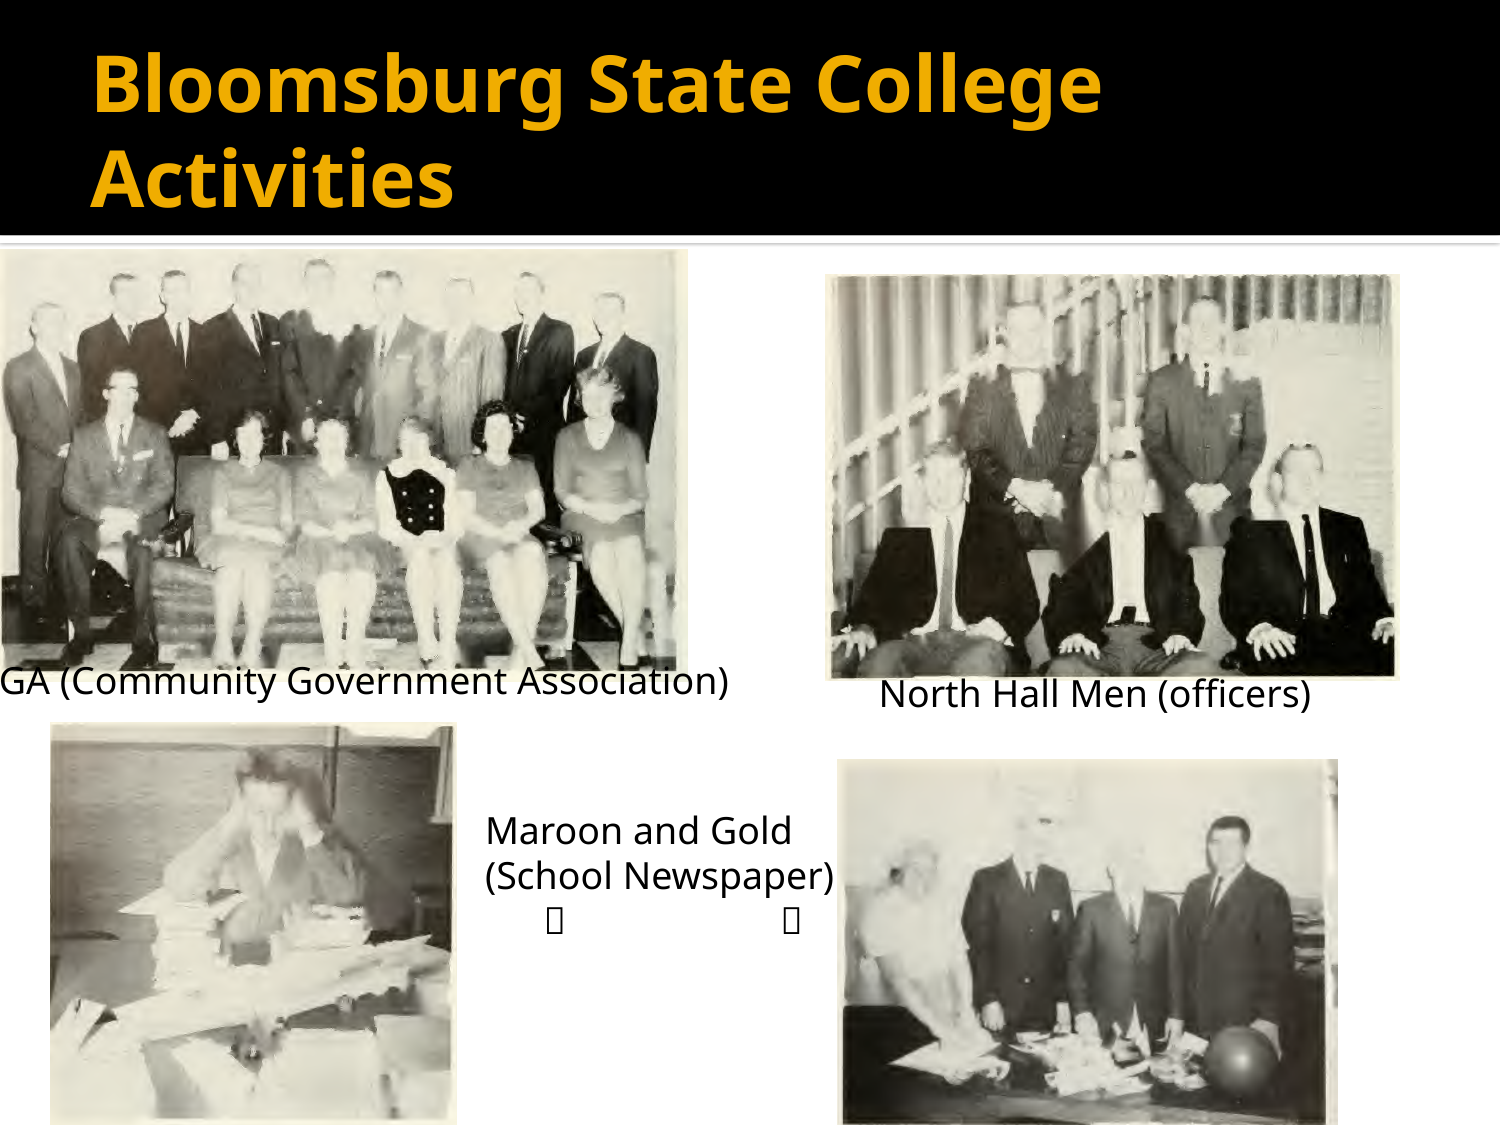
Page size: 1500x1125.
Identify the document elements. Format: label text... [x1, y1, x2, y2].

picture [0, 249, 688, 682]
picture [824, 274, 1400, 681]
picture [49, 722, 457, 1125]
text_box Maroon and Gold (School Newspaper)   [470, 799, 831, 950]
title Bloomsburg State College Activities [75, 25, 1425, 231]
text_box North Hall Men (officers) [863, 689, 1327, 723]
picture [837, 759, 1338, 1125]
text_box CGA (Community Government Association) [0, 649, 745, 710]
